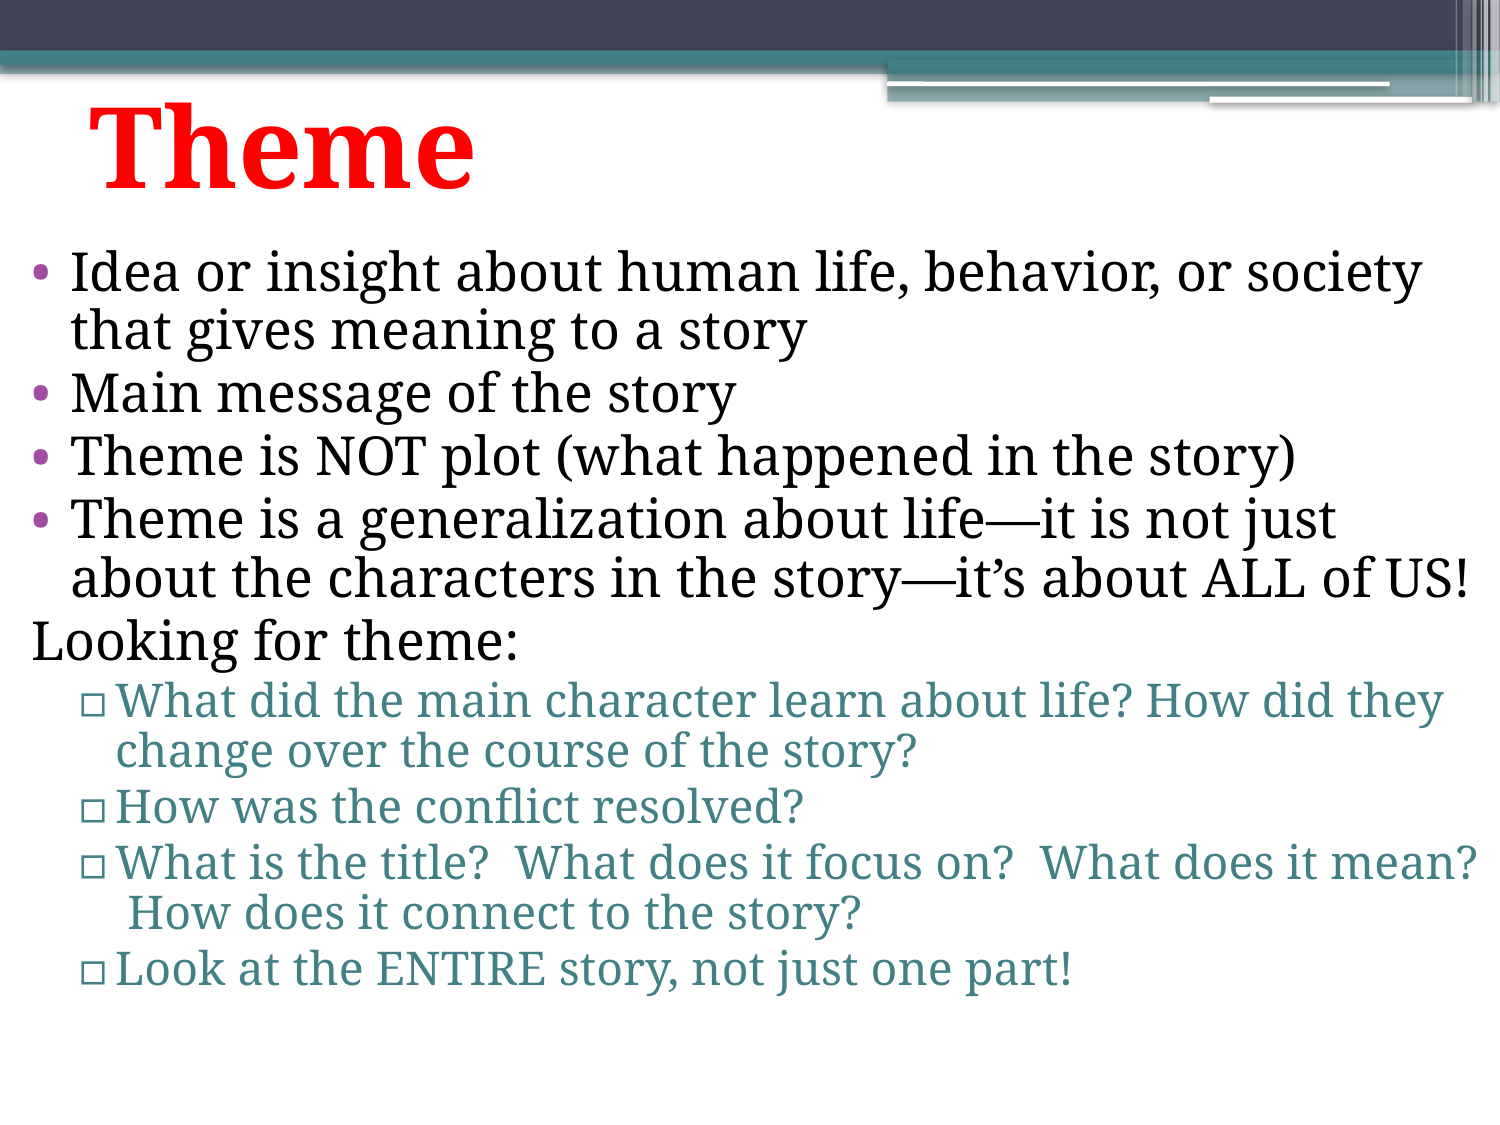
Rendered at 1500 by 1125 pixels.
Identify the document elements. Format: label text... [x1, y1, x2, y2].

list Idea or insight about human life, behavior, or society that gives meaning to a story Main message of the story Theme is NOT plot (what happened in the story) Theme is a generalization about life—it is not just about the characters in the story—it’s about ALL of US! Looking for theme: What did the main character learn about life? How did they change over the course of the story? How was the conflict resolved? What is the title? What does it focus on? What does it mean? How does it connect to the story? Look at the ENTIRE story, not just one part! [0, 237, 1500, 1050]
title Theme [75, 50, 1425, 237]
